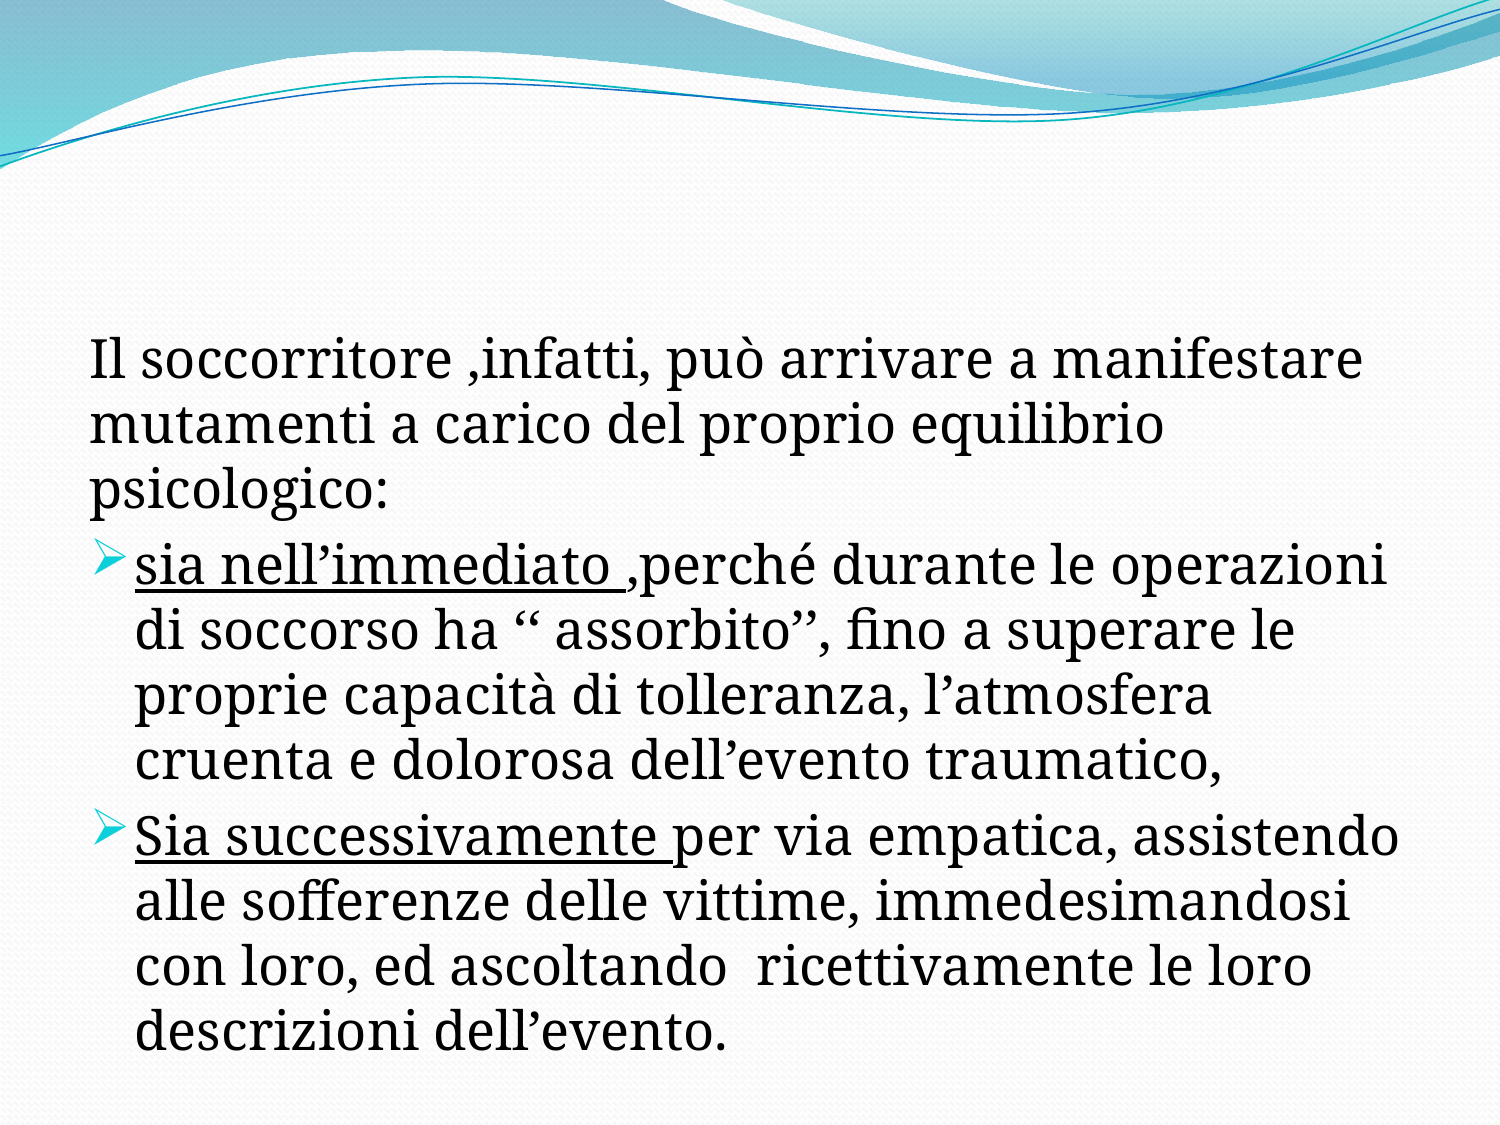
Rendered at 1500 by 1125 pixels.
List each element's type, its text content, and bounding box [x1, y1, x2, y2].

list Il soccorritore ,infatti, può arrivare a manifestare mutamenti a carico del proprio equilibrio psicologico: sia nell’immediato ,perché durante le operazioni di soccorso ha ‘‘ assorbito’’, fino a superare le proprie capacità di tolleranza, l’atmosfera cruenta e dolorosa dell’evento traumatico, Sia successivamente per via empatica, assistendo alle sofferenze delle vittime, immedesimandosi con loro, ed ascoltando ricettivamente le loro descrizioni dell’evento. [75, 317, 1425, 1038]
